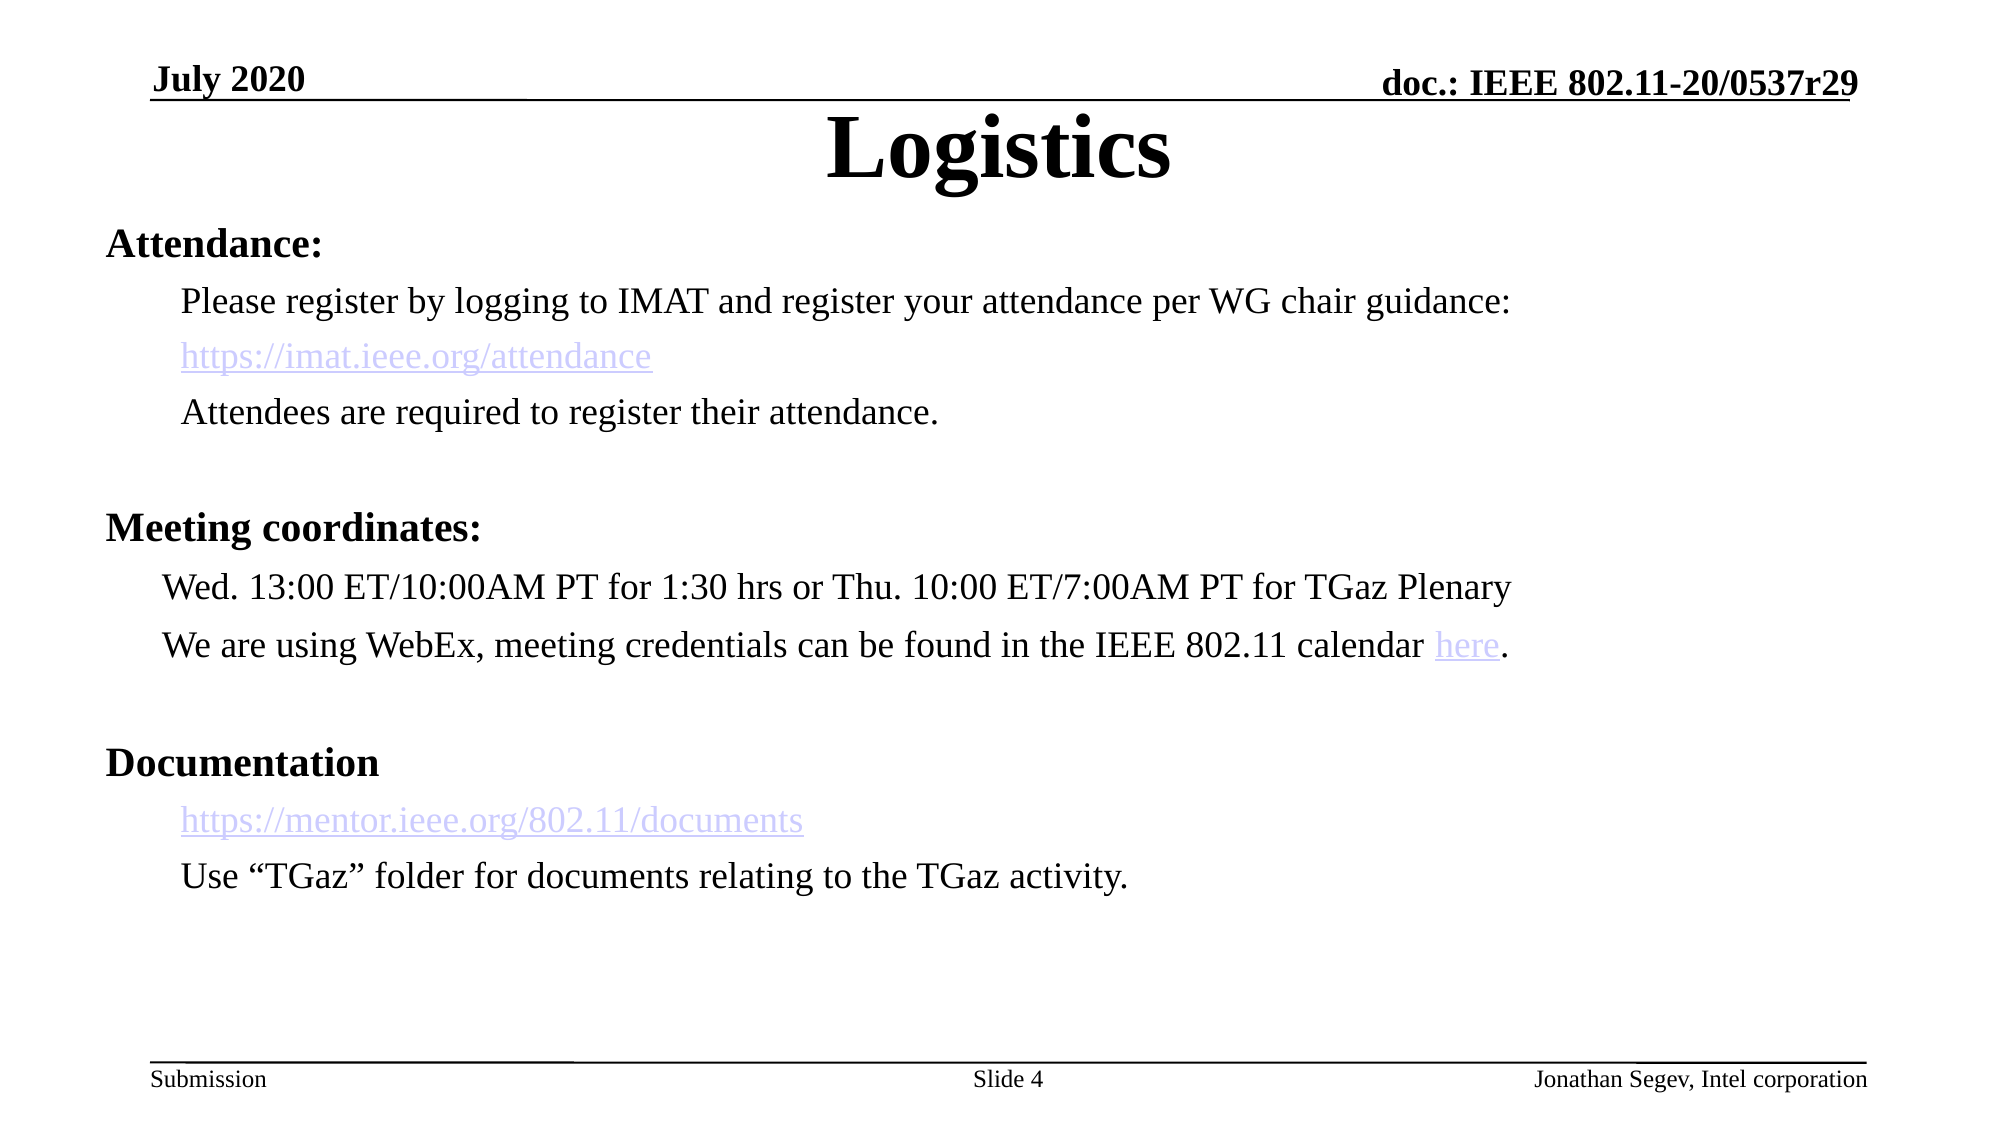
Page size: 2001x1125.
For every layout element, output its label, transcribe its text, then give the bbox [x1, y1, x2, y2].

footer Jonathan Segev, Intel corporation [1171, 1061, 1869, 1093]
title Logistics [149, 112, 1850, 170]
list Attendance: Please register by logging to IMAT and register your attendance per WG chair guidance: https://imat.ieee.org/attendance Attendees are required to register their attendance. Meeting coordinates: Wed. 13:00 ET/10:00AM PT for 1:30 hrs or Thu. 10:00 ET/7:00AM PT for TGaz Plenary We are using WebEx, meeting credentials can be found in the IEEE 802.11 calendar here. Documentation https://mentor.ieee.org/802.11/documents Use “TGaz” folder for documents relating to the TGaz activity. [90, 207, 1898, 1000]
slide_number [152, 54, 563, 100]
slide_number Slide 4 [950, 1061, 1067, 1123]
